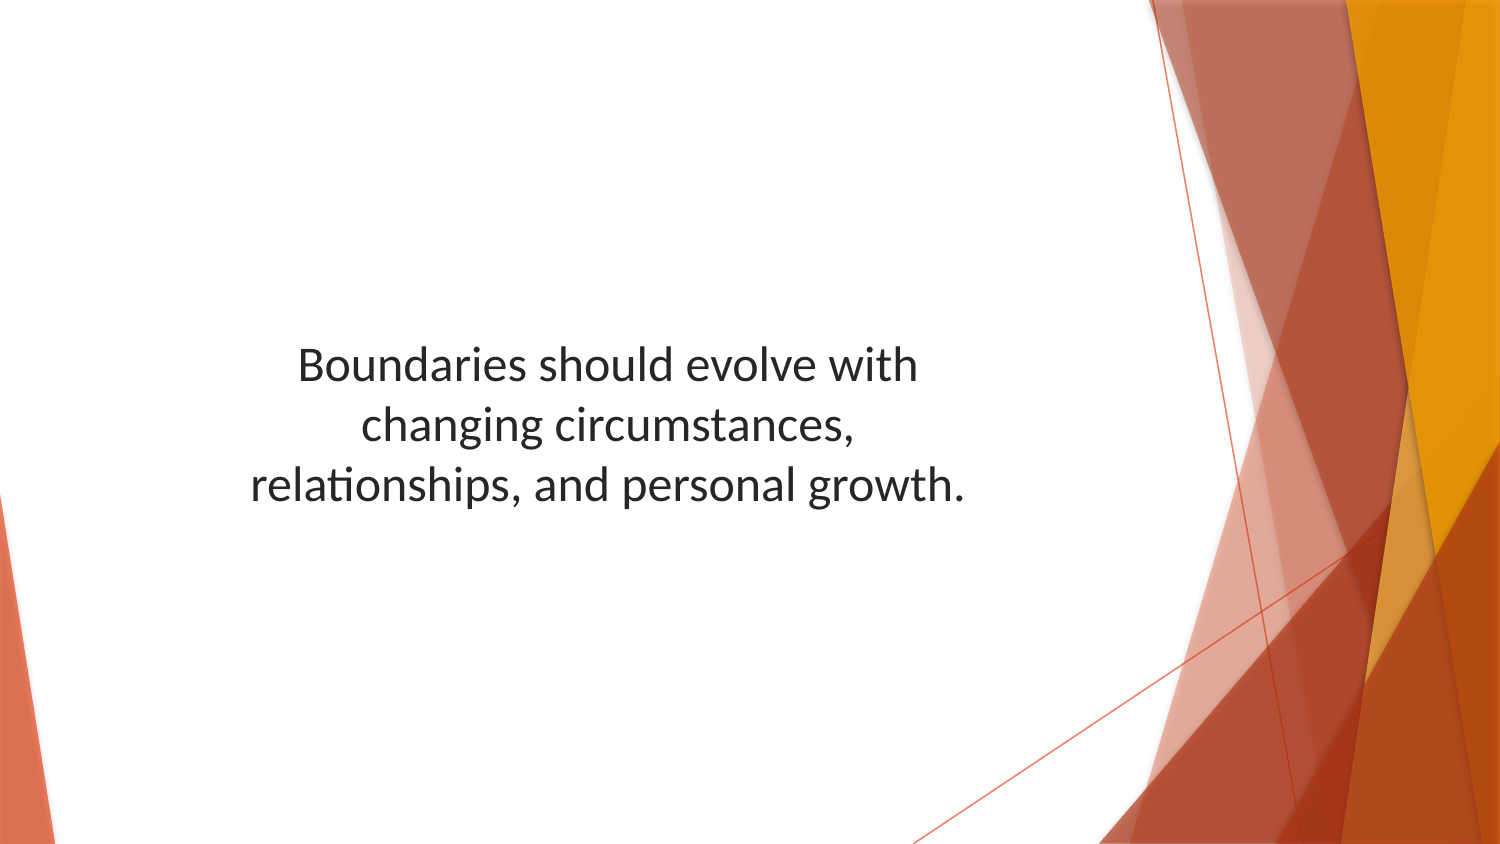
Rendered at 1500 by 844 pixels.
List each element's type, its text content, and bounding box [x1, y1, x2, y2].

list Boundaries should evolve with changing circumstances, relationships, and personal growth. [230, 114, 987, 729]
